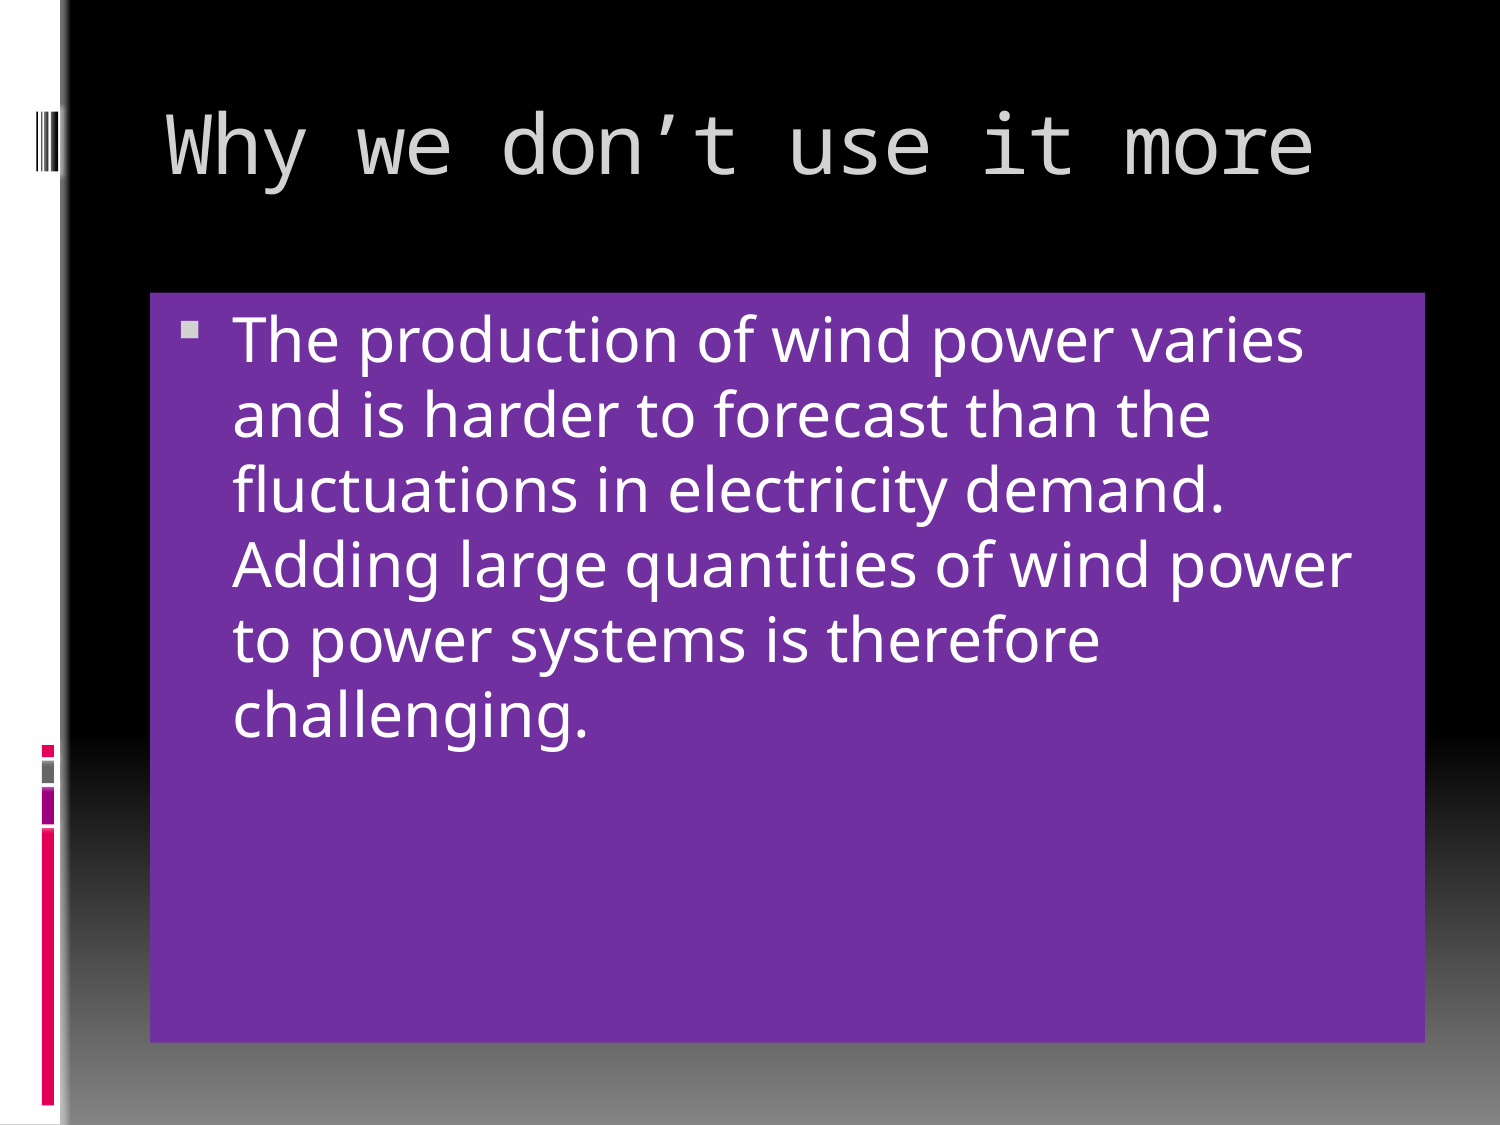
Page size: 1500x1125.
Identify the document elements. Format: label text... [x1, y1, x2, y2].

title Why we don’t use it more [150, 83, 1425, 234]
list The production of wind power varies and is harder to forecast than the fluctuations in electricity demand. Adding large quantities of wind power to power systems is therefore challenging. [150, 292, 1425, 1043]
